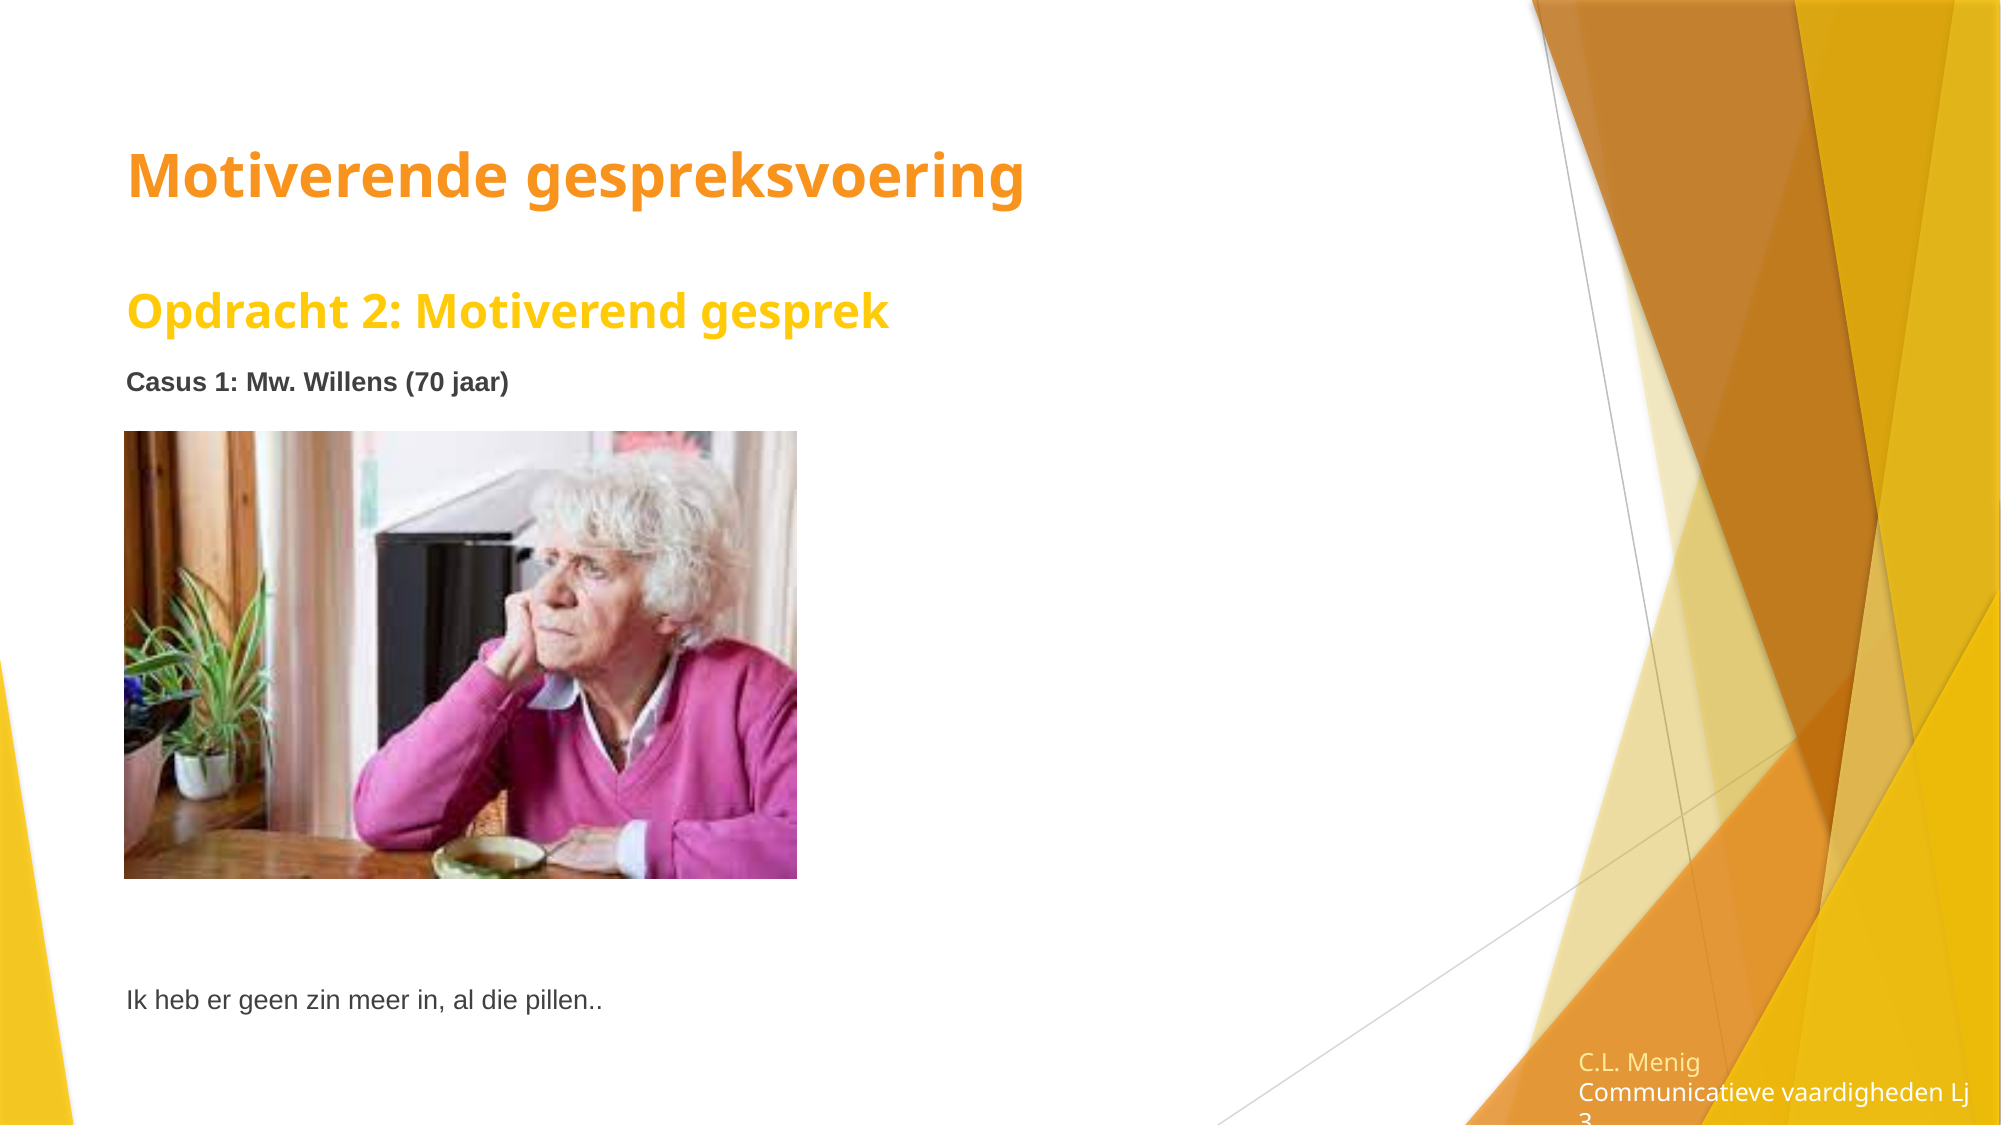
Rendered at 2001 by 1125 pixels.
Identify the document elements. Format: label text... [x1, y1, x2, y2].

text_box C.L. Menig Communicatieve vaardigheden Lj 3 [1563, 1038, 2000, 1125]
list Casus 1: Mw. Willens (70 jaar) Ik heb er geen zin meer in, al die pillen.. [111, 354, 1522, 1093]
picture [123, 430, 798, 880]
text_box Motiverende gespreksvoering Opdracht 2: Motiverend gesprek [111, 129, 1522, 347]
